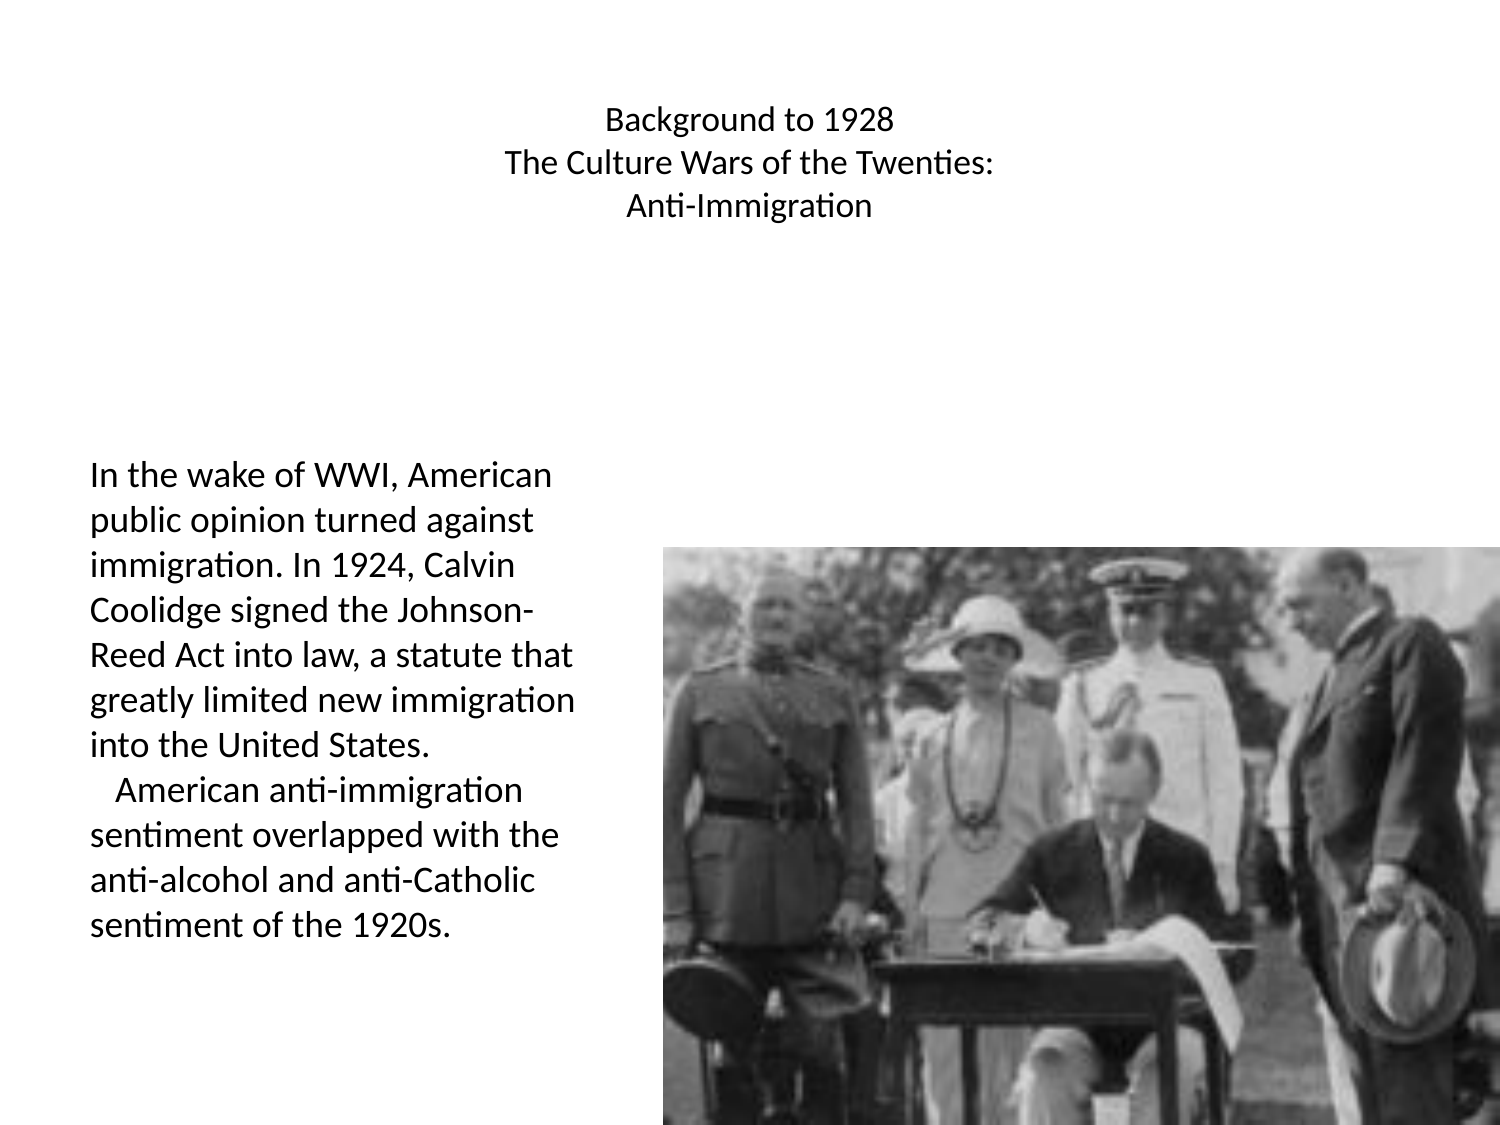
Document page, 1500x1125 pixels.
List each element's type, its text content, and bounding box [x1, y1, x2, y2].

text_box In the wake of WWI, American public opinion turned against immigration. In 1924, Calvin Coolidge signed the Johnson-Reed Act into law, a statute that greatly limited new immigration into the United States. American anti-immigration sentiment overlapped with the anti-alcohol and anti-Catholic sentiment of the 1920s. [74, 442, 602, 953]
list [460, 546, 1500, 1125]
title Background to 1928 The Culture Wars of the Twenties: Anti-Immigration [75, 45, 1425, 233]
